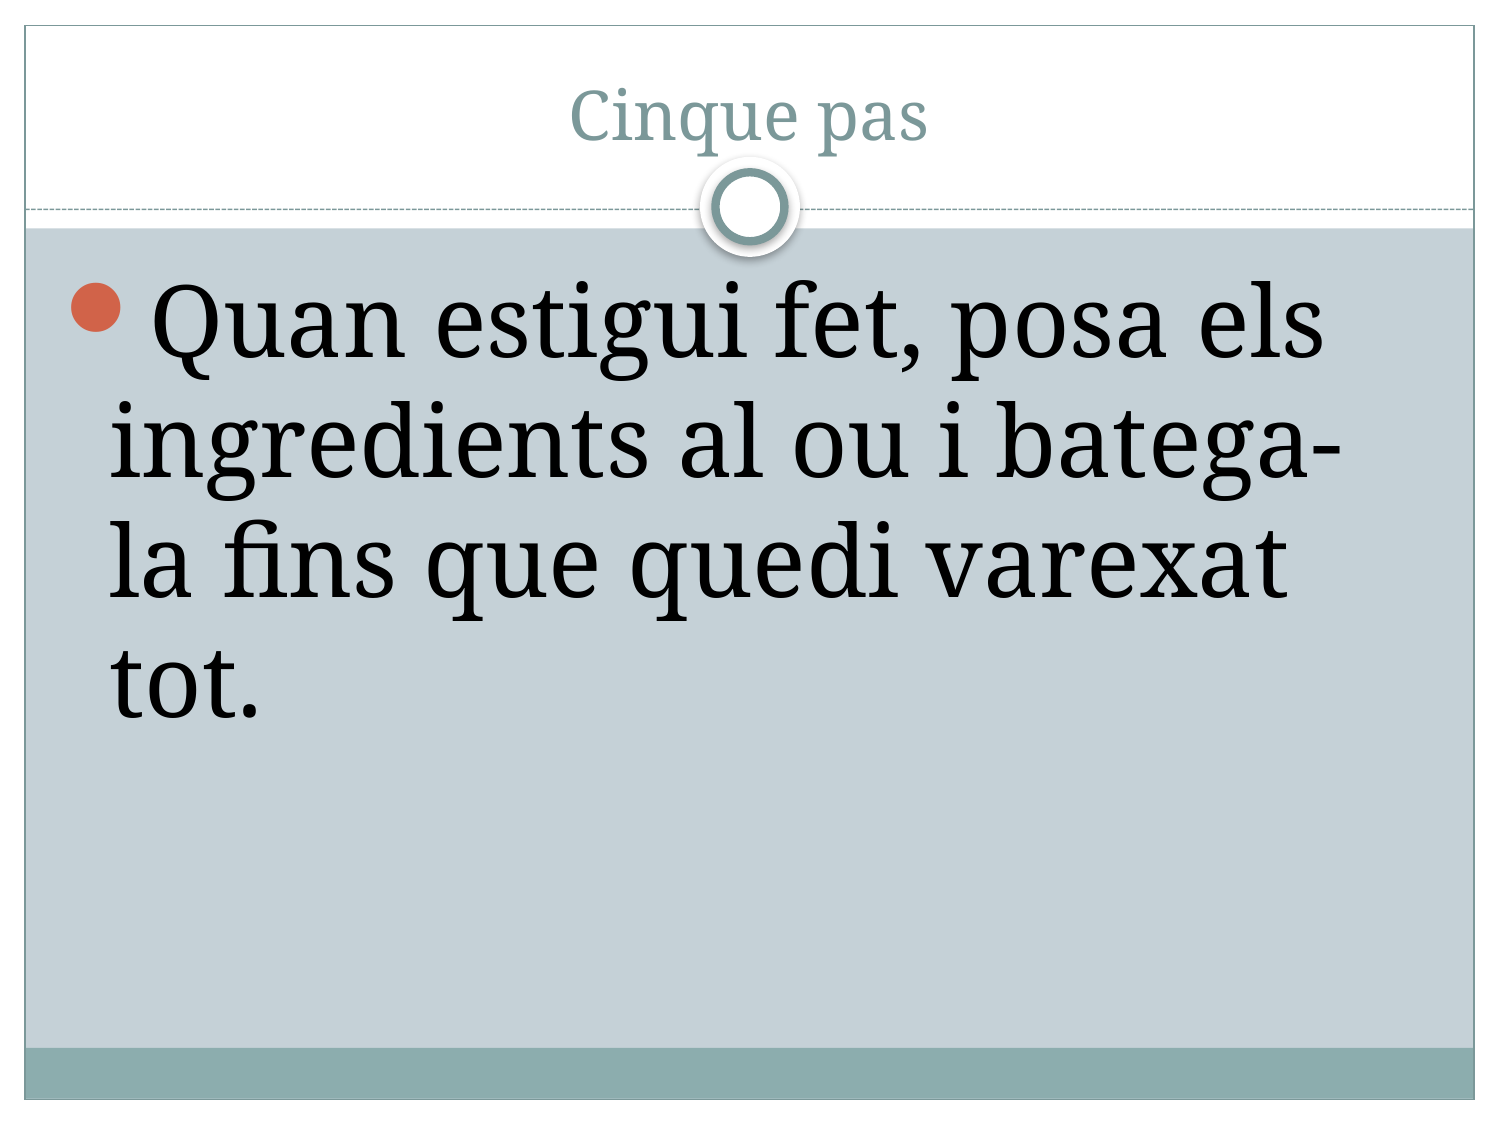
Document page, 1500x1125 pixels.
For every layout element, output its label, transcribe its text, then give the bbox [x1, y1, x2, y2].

title Cinque pas [49, 37, 1450, 162]
list Quan estigui fet, posa els ingredients al ou i batega-la fins que quedi varexat tot. [49, 250, 1445, 1001]
